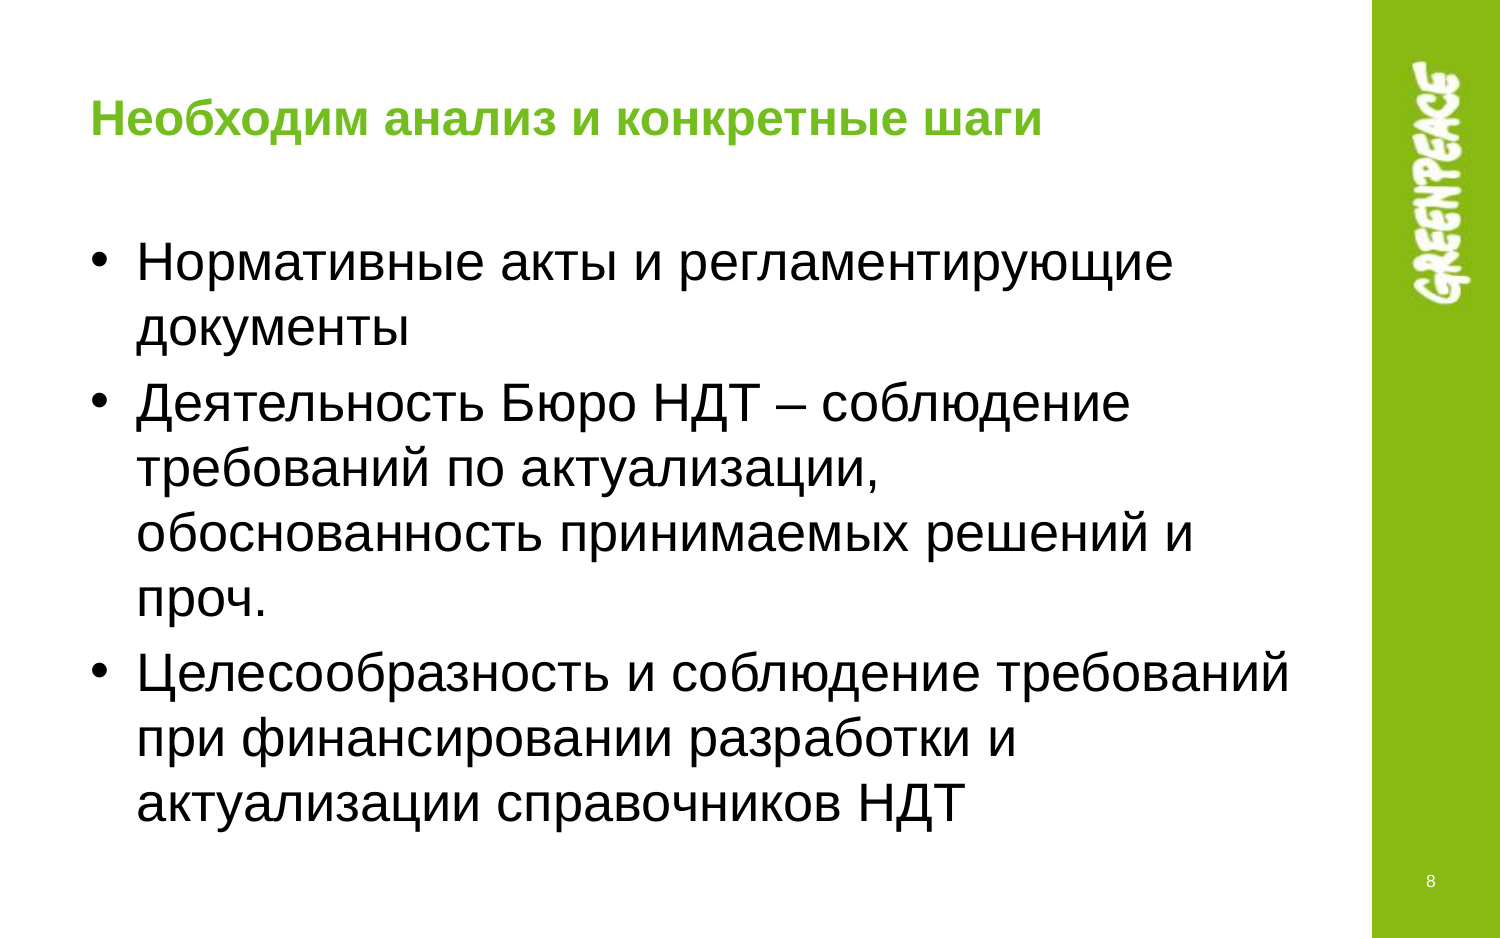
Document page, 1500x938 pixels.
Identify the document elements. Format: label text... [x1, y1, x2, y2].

title Необходим анализ и конкретные шаги [75, 37, 1313, 194]
list Нормативные акты и регламентирующие документы Деятельность Бюро НДТ – соблюдение требований по актуализации, обоснованность принимаемых решений и проч. Целесообразность и соблюдение требований при финансировании разработки и актуализации справочников НДТ [75, 218, 1313, 886]
picture [1372, 0, 1500, 938]
